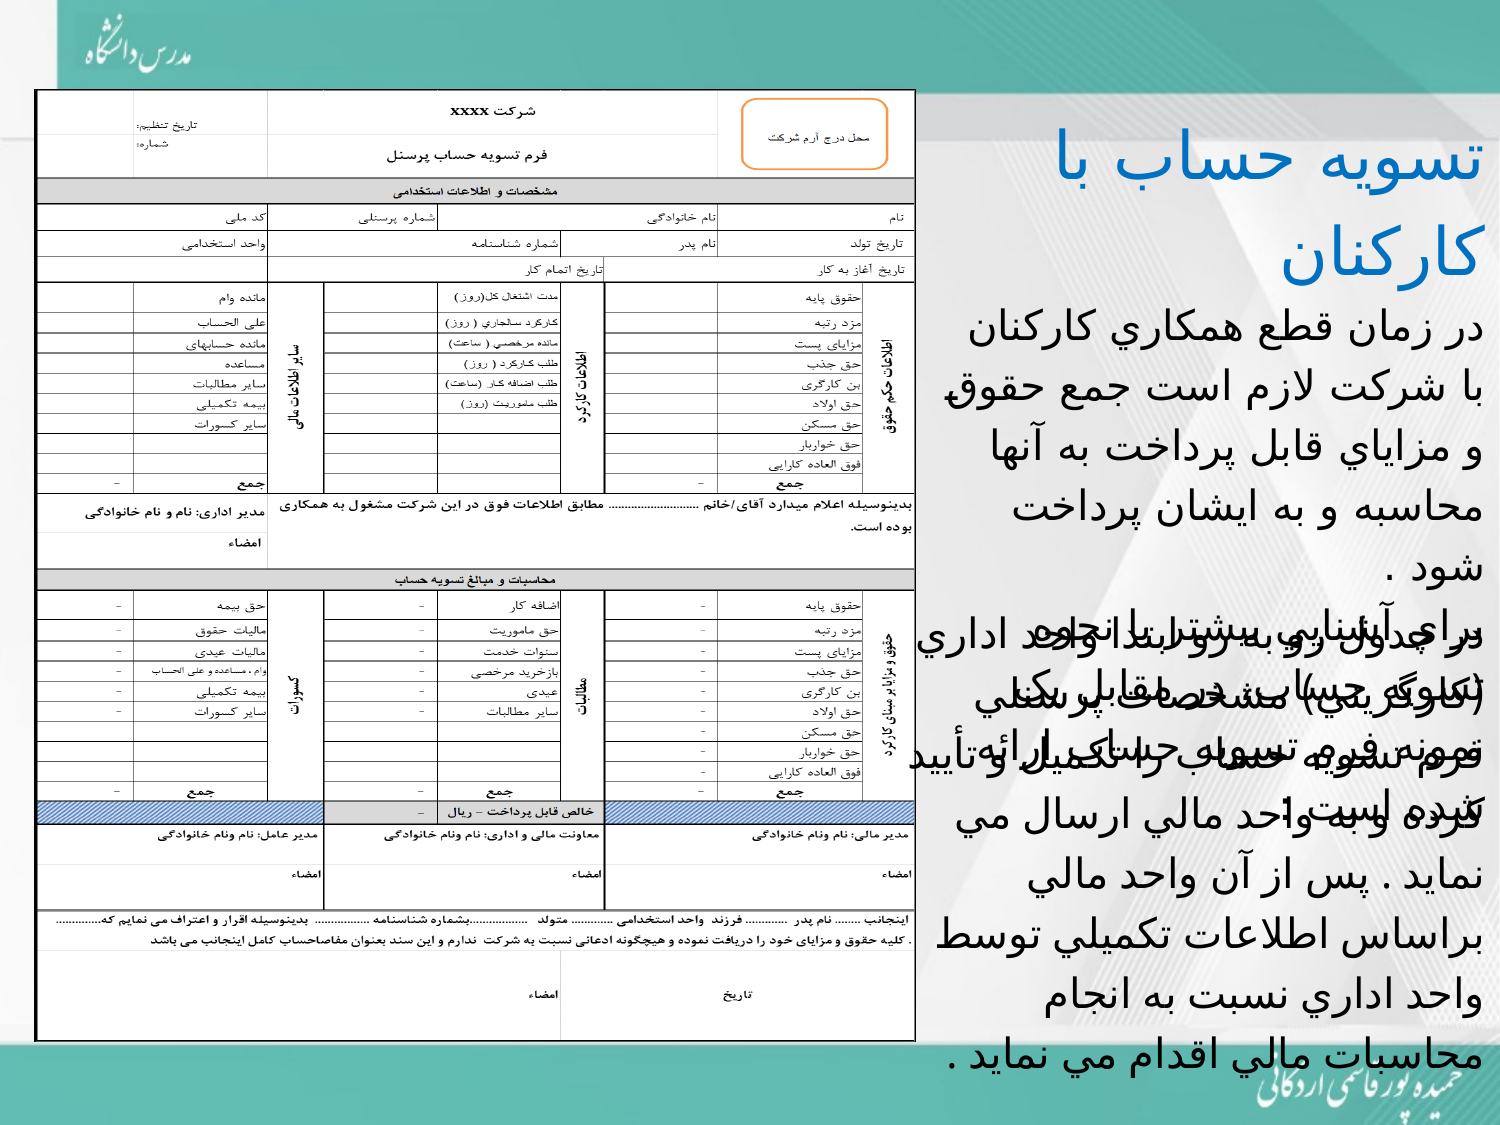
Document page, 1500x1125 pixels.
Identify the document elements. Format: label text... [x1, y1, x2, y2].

text_box تسويه حساب با کارکنان در زمان قطع همکاري کارکنان با شرکت لازم است جمع حقوق و مزاياي قابل پرداخت به آنها محاسبه و به ايشان پرداخت شود . براي آشنايي بيشتر با نحوه تسويه حساب، در مقابل يک نمونه فرم تسويه حساب ارائه شده است : [930, 89, 1500, 589]
picture [0, 0, 1500, 1125]
text_box در جدول رو به رو ابتدا واحد اداري (کارگزيني) مشخصات پرسنلي فرم تسويه حساب را تکميل و تأييد کرده و به واحد مالي ارسال مي نمايد . پس از آن واحد مالي براساس اطلاعات تکميلي توسط واحد اداري نسبت به انجام محاسبات مالي اقدام مي نمايد . [891, 589, 1500, 1085]
